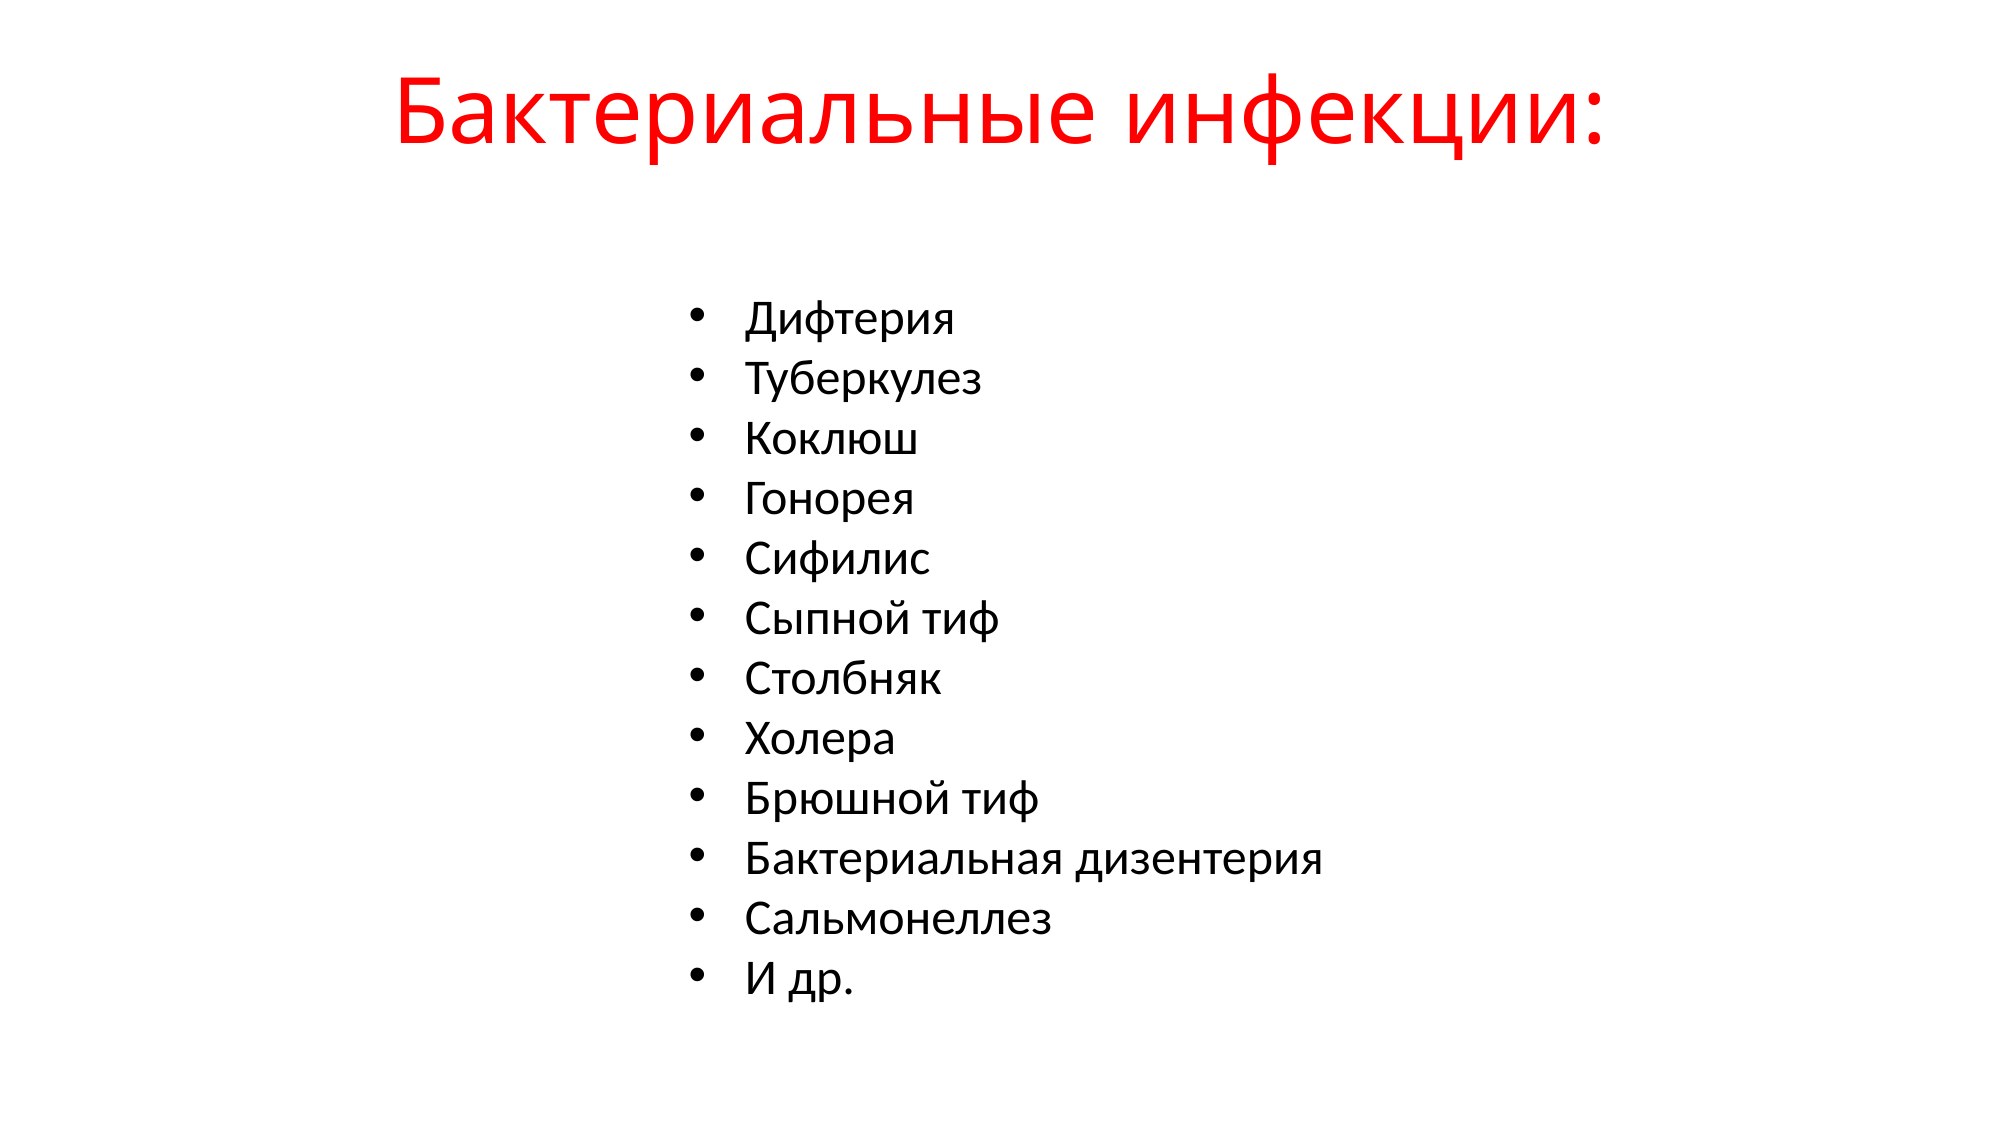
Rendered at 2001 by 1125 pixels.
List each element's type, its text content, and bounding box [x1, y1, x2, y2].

title Бактериальные инфекции: [137, 59, 1863, 278]
text_box Дифтерия Туберкулез Коклюш Гонорея Сифилис Сыпной тиф Столбняк Холера Брюшной тиф Бактериальная дизентерия Сальмонеллез И др. [673, 277, 1367, 1012]
